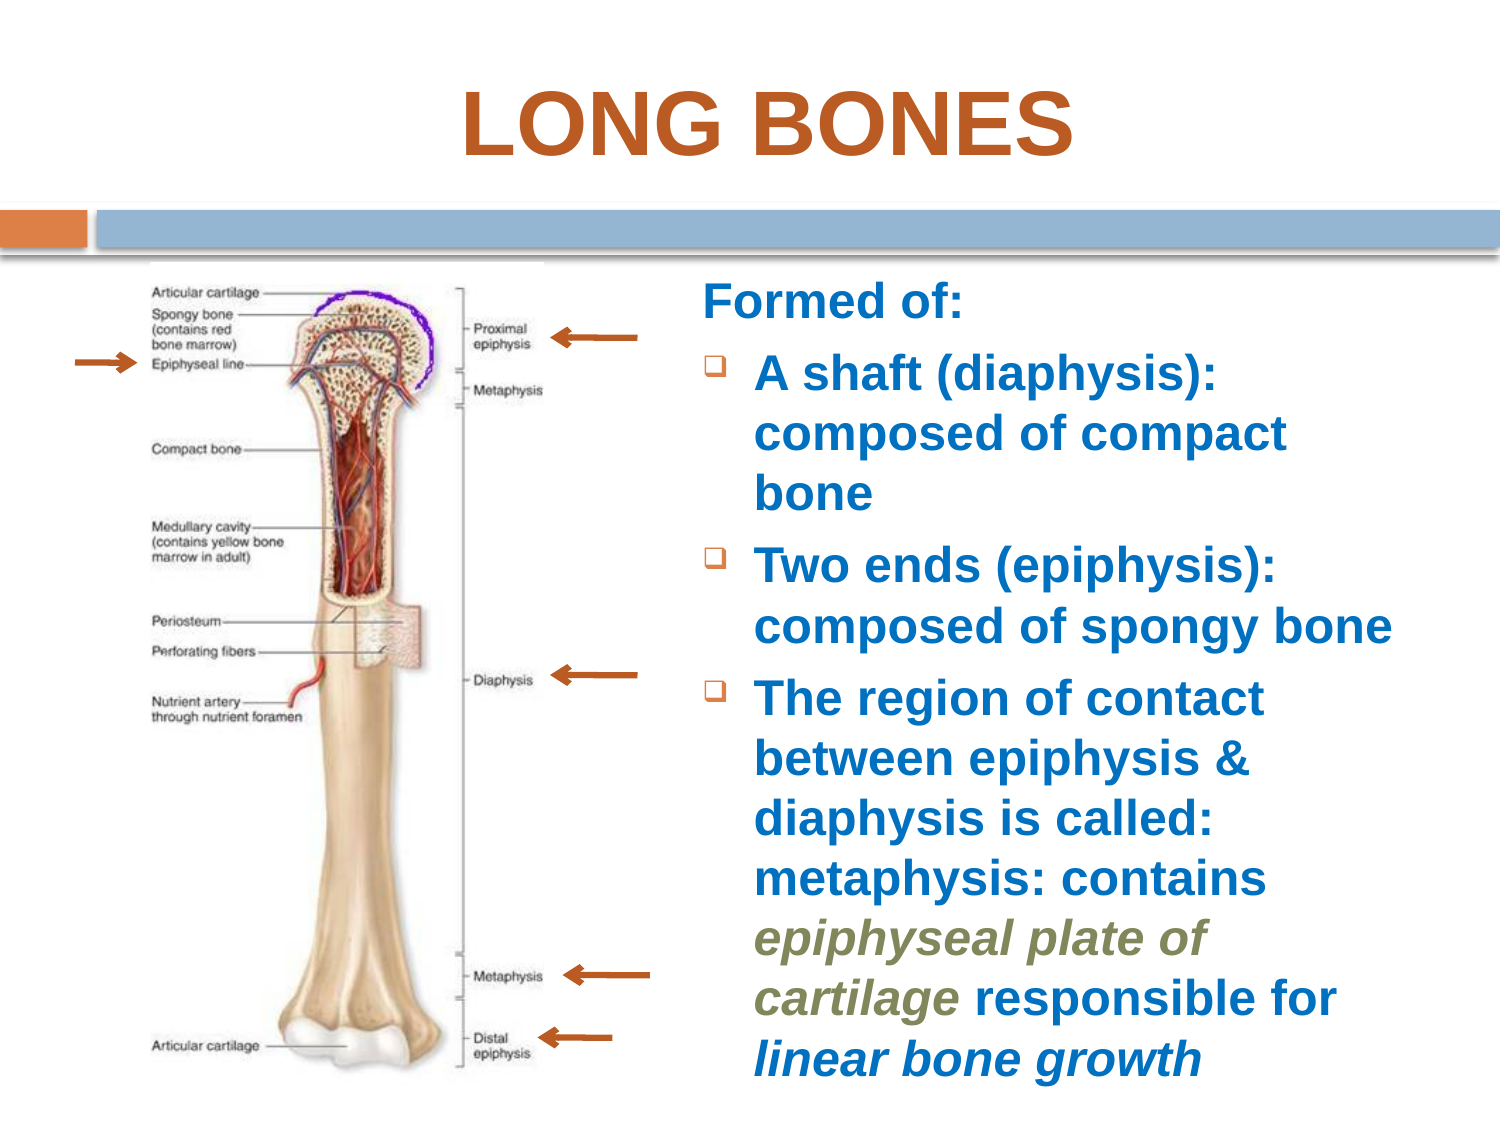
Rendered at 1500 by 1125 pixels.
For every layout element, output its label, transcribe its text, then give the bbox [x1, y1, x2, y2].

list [149, 262, 544, 1090]
list Formed of: A shaft (diaphysis): composed of compact bone Two ends (epiphysis): composed of spongy bone The region of contact between epiphysis & diaphysis is called: metaphysis: contains epiphyseal plate of cartilage responsible for linear bone growth [687, 260, 1433, 1100]
title LONG BONES [99, 37, 1438, 200]
